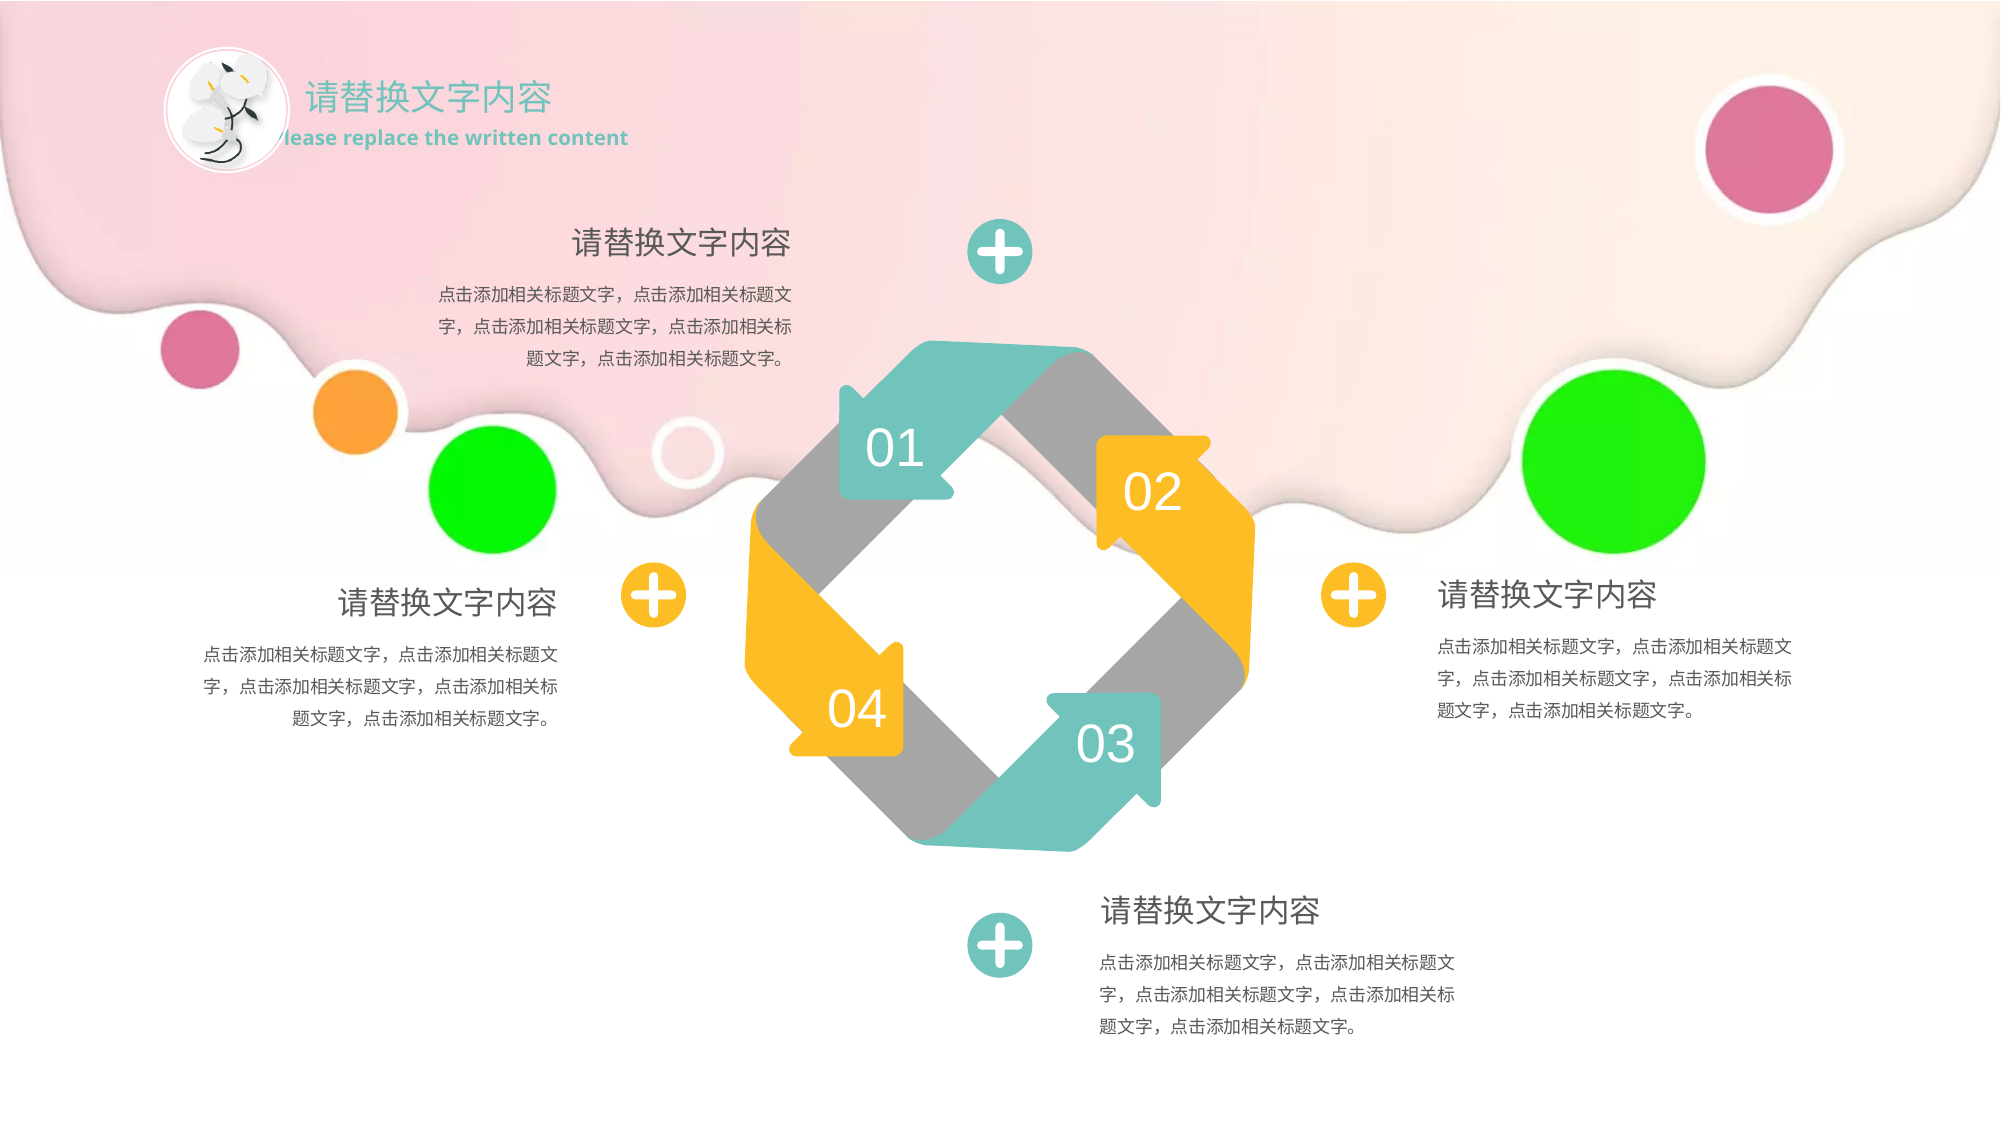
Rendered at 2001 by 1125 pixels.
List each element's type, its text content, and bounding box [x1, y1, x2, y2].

text_box 请替换文字内容 [1085, 883, 1337, 937]
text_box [1330, 562, 1387, 628]
picture [0, 1, 2001, 574]
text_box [670, 266, 1330, 926]
text_box 请替换文字内容 [289, 67, 568, 125]
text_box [164, 47, 289, 173]
text_box 请替换文字内容 [322, 575, 573, 628]
text_box 请替换文字内容 [556, 215, 808, 269]
text_box 点击添加相关标题文字，点击添加相关标题文字，点击添加相关标题文字，点击添加相关标题文字，点击添加相关标题文字。 [406, 265, 670, 377]
text_box 请替换文字内容 [1423, 567, 1674, 621]
text_box Please replace the written content [289, 117, 645, 157]
text_box 点击添加相关标题文字，点击添加相关标题文字，点击添加相关标题文字，点击添加相关标题文字，点击添加相关标题文字。 [1422, 617, 1808, 729]
text_box 点击添加相关标题文字，点击添加相关标题文字，点击添加相关标题文字，点击添加相关标题文字，点击添加相关标题文字。 [1085, 933, 1471, 1045]
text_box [967, 218, 1033, 266]
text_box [620, 562, 670, 628]
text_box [967, 926, 1033, 978]
text_box 点击添加相关标题文字，点击添加相关标题文字，点击添加相关标题文字，点击添加相关标题文字，点击添加相关标题文字。 [172, 625, 574, 737]
